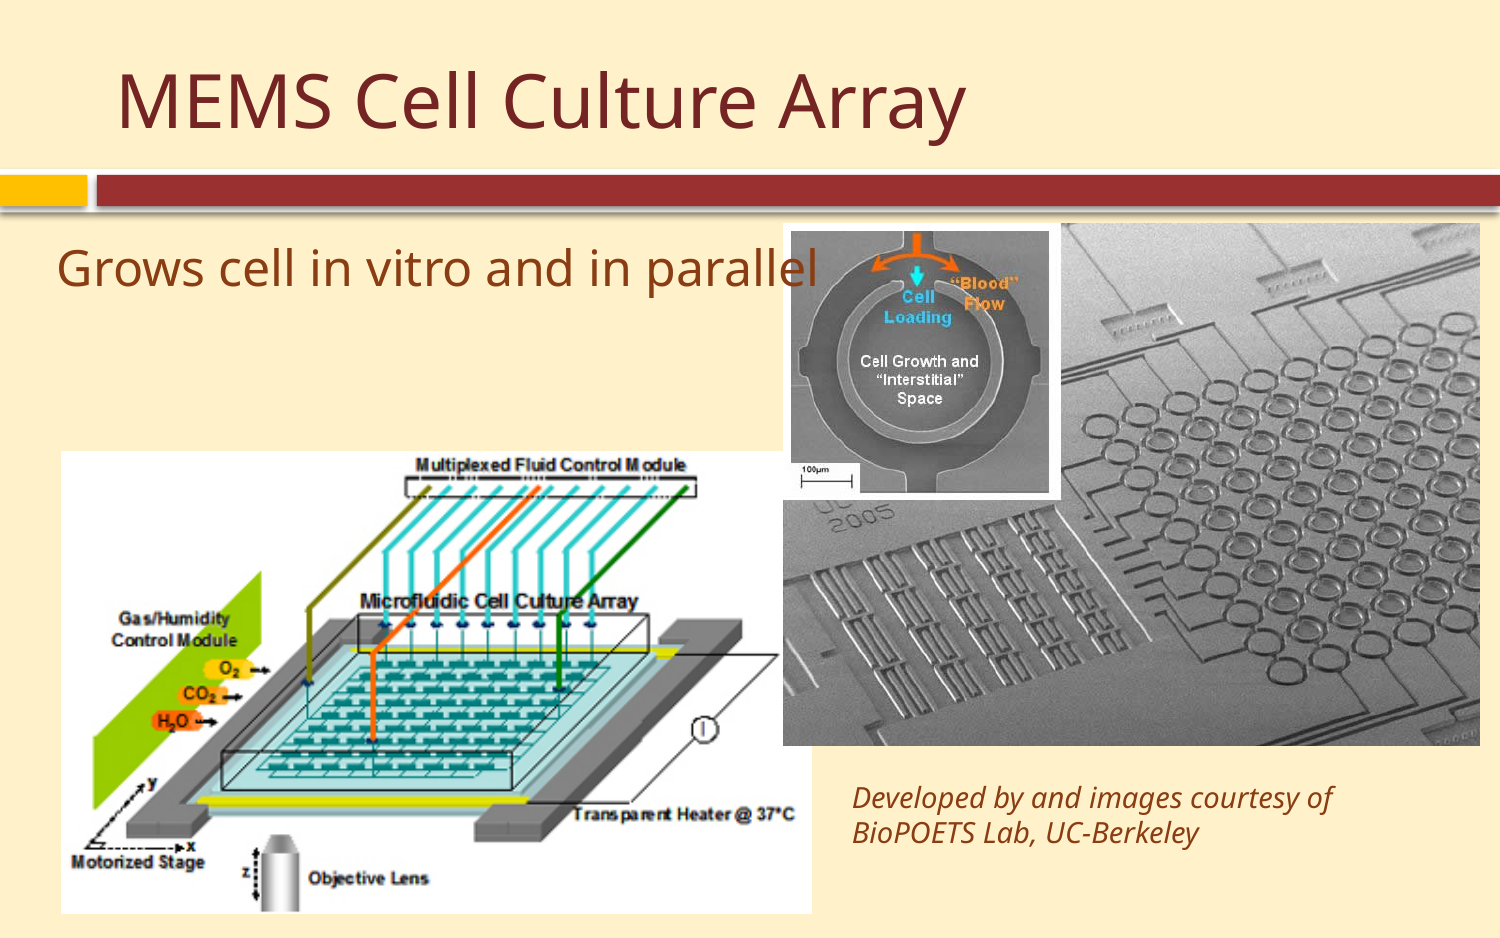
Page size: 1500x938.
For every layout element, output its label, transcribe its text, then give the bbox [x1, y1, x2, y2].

text_box Grows cell in vitro and in parallel [42, 228, 778, 304]
text_box Developed by and images courtesy of BioPOETS Lab, UC-Berkeley [837, 771, 1388, 857]
picture [61, 222, 1481, 914]
title MEMS Cell Culture Array [100, 31, 1438, 167]
